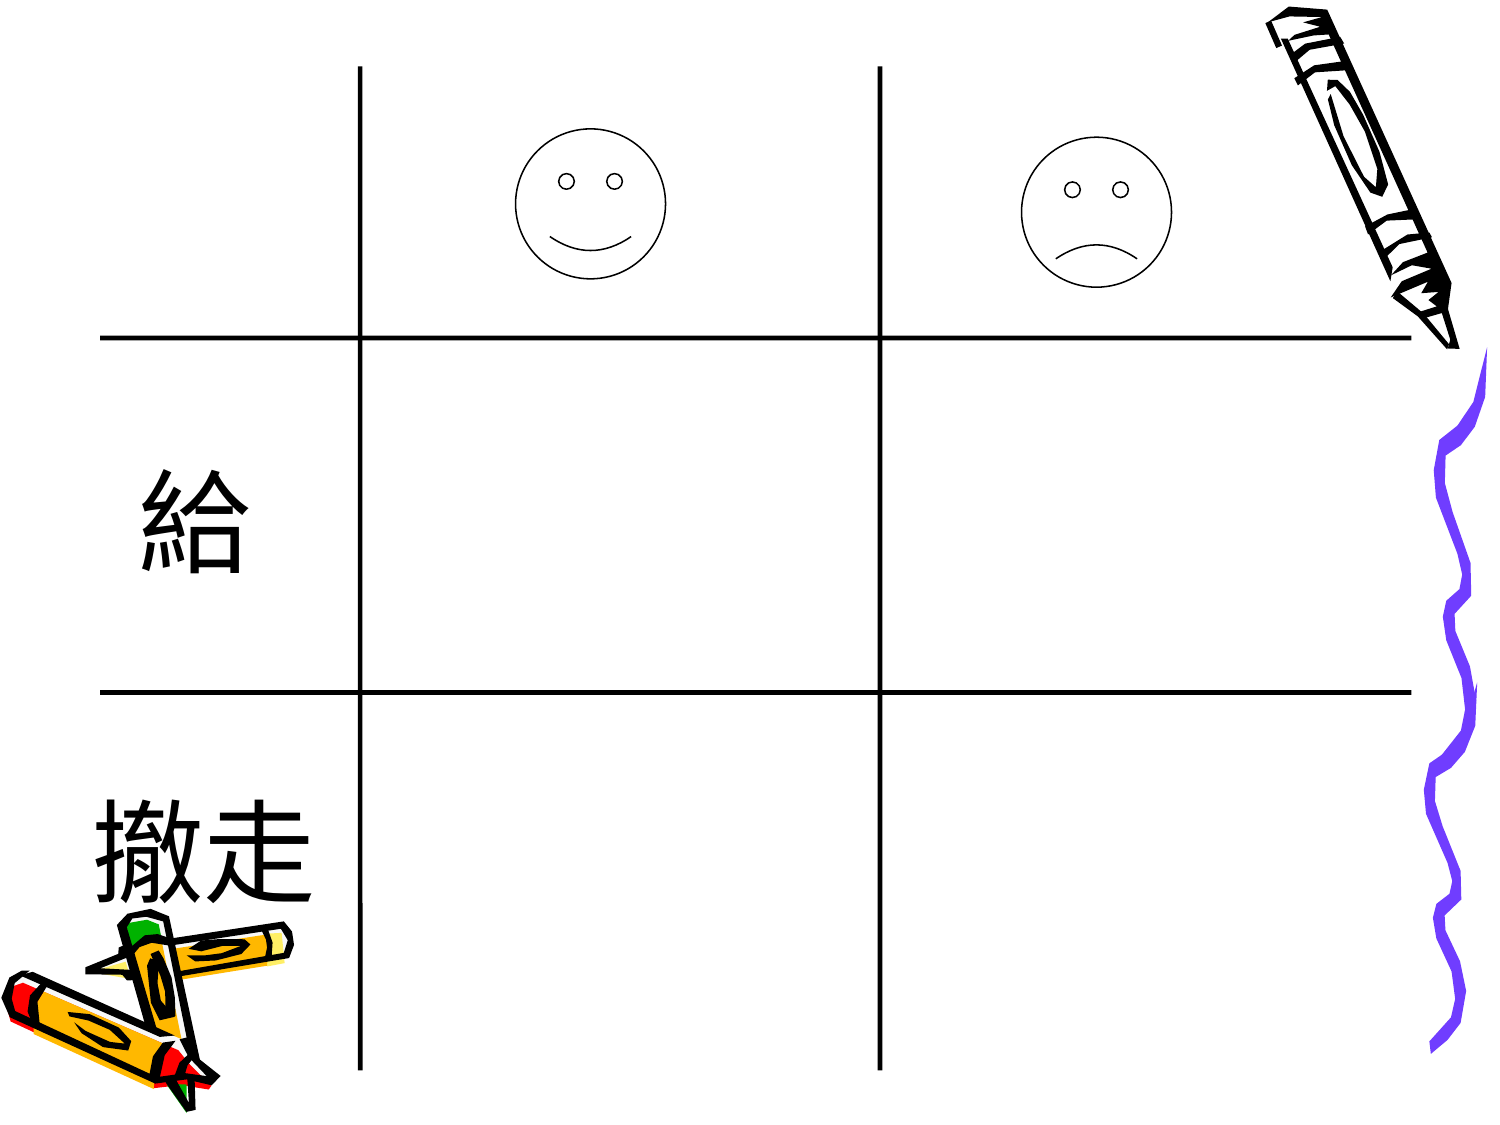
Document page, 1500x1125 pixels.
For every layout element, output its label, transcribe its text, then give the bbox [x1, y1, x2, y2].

text_box [1021, 137, 1172, 288]
text_box 給 [123, 444, 278, 594]
text_box 撤走 [76, 774, 361, 925]
text_box [515, 128, 666, 279]
